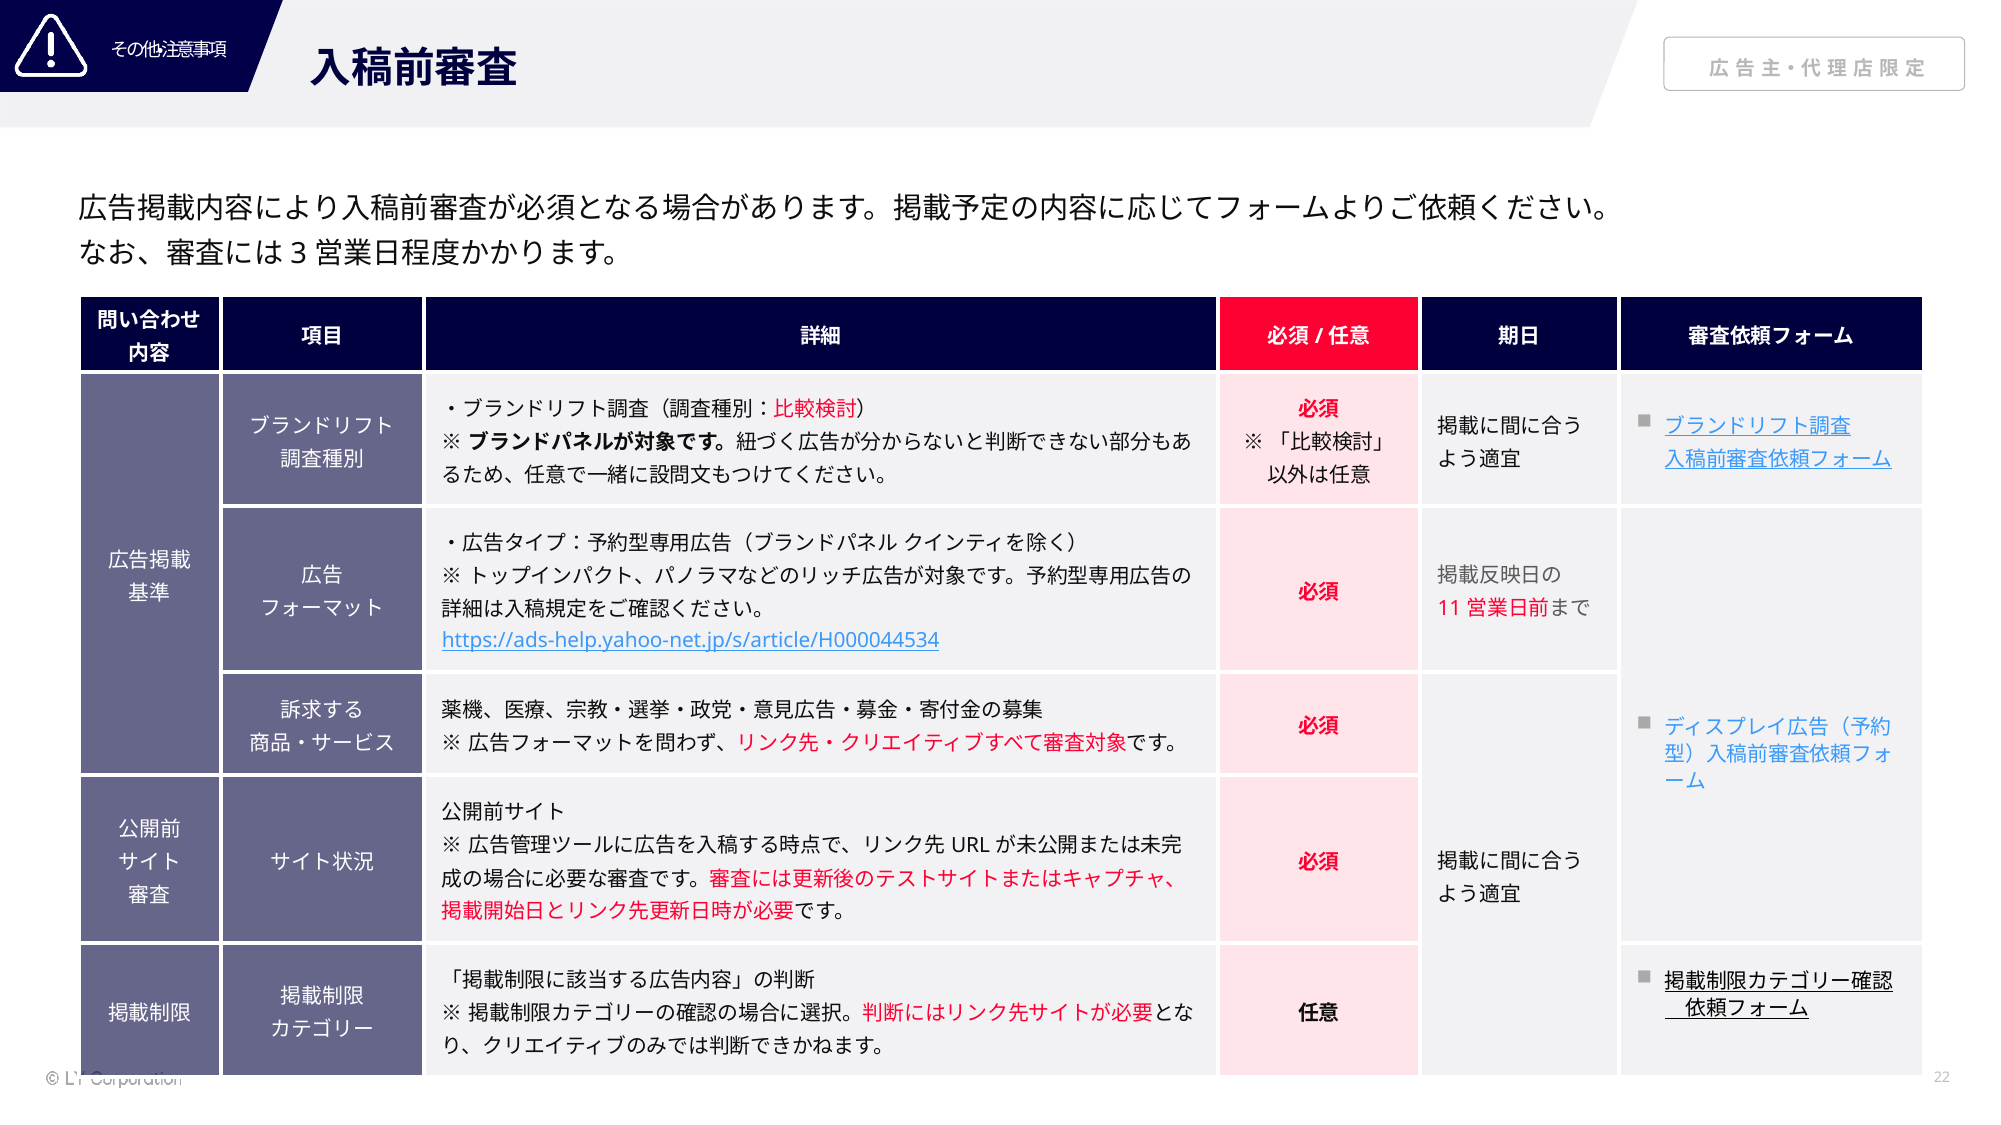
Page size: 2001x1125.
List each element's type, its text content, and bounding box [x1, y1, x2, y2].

table_cell 掲載反映日の 11営業日前まで [1422, 508, 1617, 670]
table_cell 必須 ※「比較検討」 以外は任意 [1220, 374, 1418, 504]
table_cell 掲載制限カテゴリー確認 依頼フォーム [1621, 945, 1922, 1075]
table_cell 掲載制限 [81, 945, 219, 1075]
table_cell 掲載に間に合うよう適宜 [1422, 374, 1617, 504]
table_cell 公開前 サイト 審査 [81, 777, 219, 941]
table_cell サイト状況 [223, 777, 422, 941]
table_cell 任意 [1220, 945, 1418, 1075]
table_cell 訴求する 商品・サービス [223, 674, 422, 773]
table_cell ブランドリフト 調査種別 [223, 374, 422, 504]
picture [9, 5, 92, 87]
table_cell 必須 [1220, 508, 1418, 670]
table_cell 薬機、医療、宗教・選挙・政党・意見広告・募金・寄付金の募集 ※広告フォーマットを問わず、リンク先・クリエイティブすべて審査対象です。 [426, 674, 1216, 773]
table_cell 掲載制限 カテゴリー [223, 945, 422, 1075]
table_header 詳細 [426, 297, 1216, 370]
table_cell ディスプレイ広告（予約型）入稿前審査依頼フォーム [1621, 508, 1922, 941]
table_cell ・広告タイプ：予約型専用広告（ブランドパネル クインティを除く） ※トップインパクト、パノラマなどのリッチ広告が対象です。予約型専用広告の詳細は入稿規定をご確認ください。 https://ads-help.yahoo-net.jp/s/article/H000044534 [426, 508, 1216, 670]
picture [46, 1071, 181, 1088]
table_cell ・ブランドリフト調査（調査種別：比較検討） ※ブランドパネルが対象です。紐づく広告が分からないと判断できない部分もあるため、任意で一緒に設問文もつけてください。 [426, 374, 1216, 504]
table_cell 必須 [1220, 674, 1418, 773]
table_cell 広告掲載 基準 [81, 374, 219, 773]
list 入稿前審査 [309, 41, 1645, 97]
table_header 期日 [1422, 297, 1617, 370]
table_header 問い合わせ 内容 [81, 297, 219, 370]
table_cell ブランドリフト調査 入稿前審査依頼フォーム [1621, 374, 1922, 504]
table_header 審査依頼フォーム [1621, 297, 1922, 370]
list その他・注意事項 [97, 13, 240, 81]
text_box 広告掲載内容により入稿前審査が必須となる場合があります。掲載予定の内容に応じてフォームよりご依頼ください。 なお、審査には3営業日程度かかります。 [78, 178, 1922, 270]
table_cell 「掲載制限に該当する広告内容」の判断 ※掲載制限カテゴリーの確認の場合に選択。判断にはリンク先サイトが必要となり、クリエイティブのみでは判断できかねます。 [426, 945, 1216, 1075]
table_cell 公開前サイト ※広告管理ツールに広告を入稿する時点で、リンク先URLが未公開または未完成の場合に必要な審査です。審査には更新後のテストサイトまたはキャプチャ、掲載開始日とリンク先更新日時が必要です。 [426, 777, 1216, 941]
table_cell 広告 フォーマット [223, 508, 422, 670]
table_header 必須/任意 [1220, 297, 1418, 370]
table_cell 必須 [1220, 777, 1418, 941]
table_cell 掲載に間に合うよう適宜 [1422, 674, 1617, 1075]
table_header 項目 [223, 297, 422, 370]
